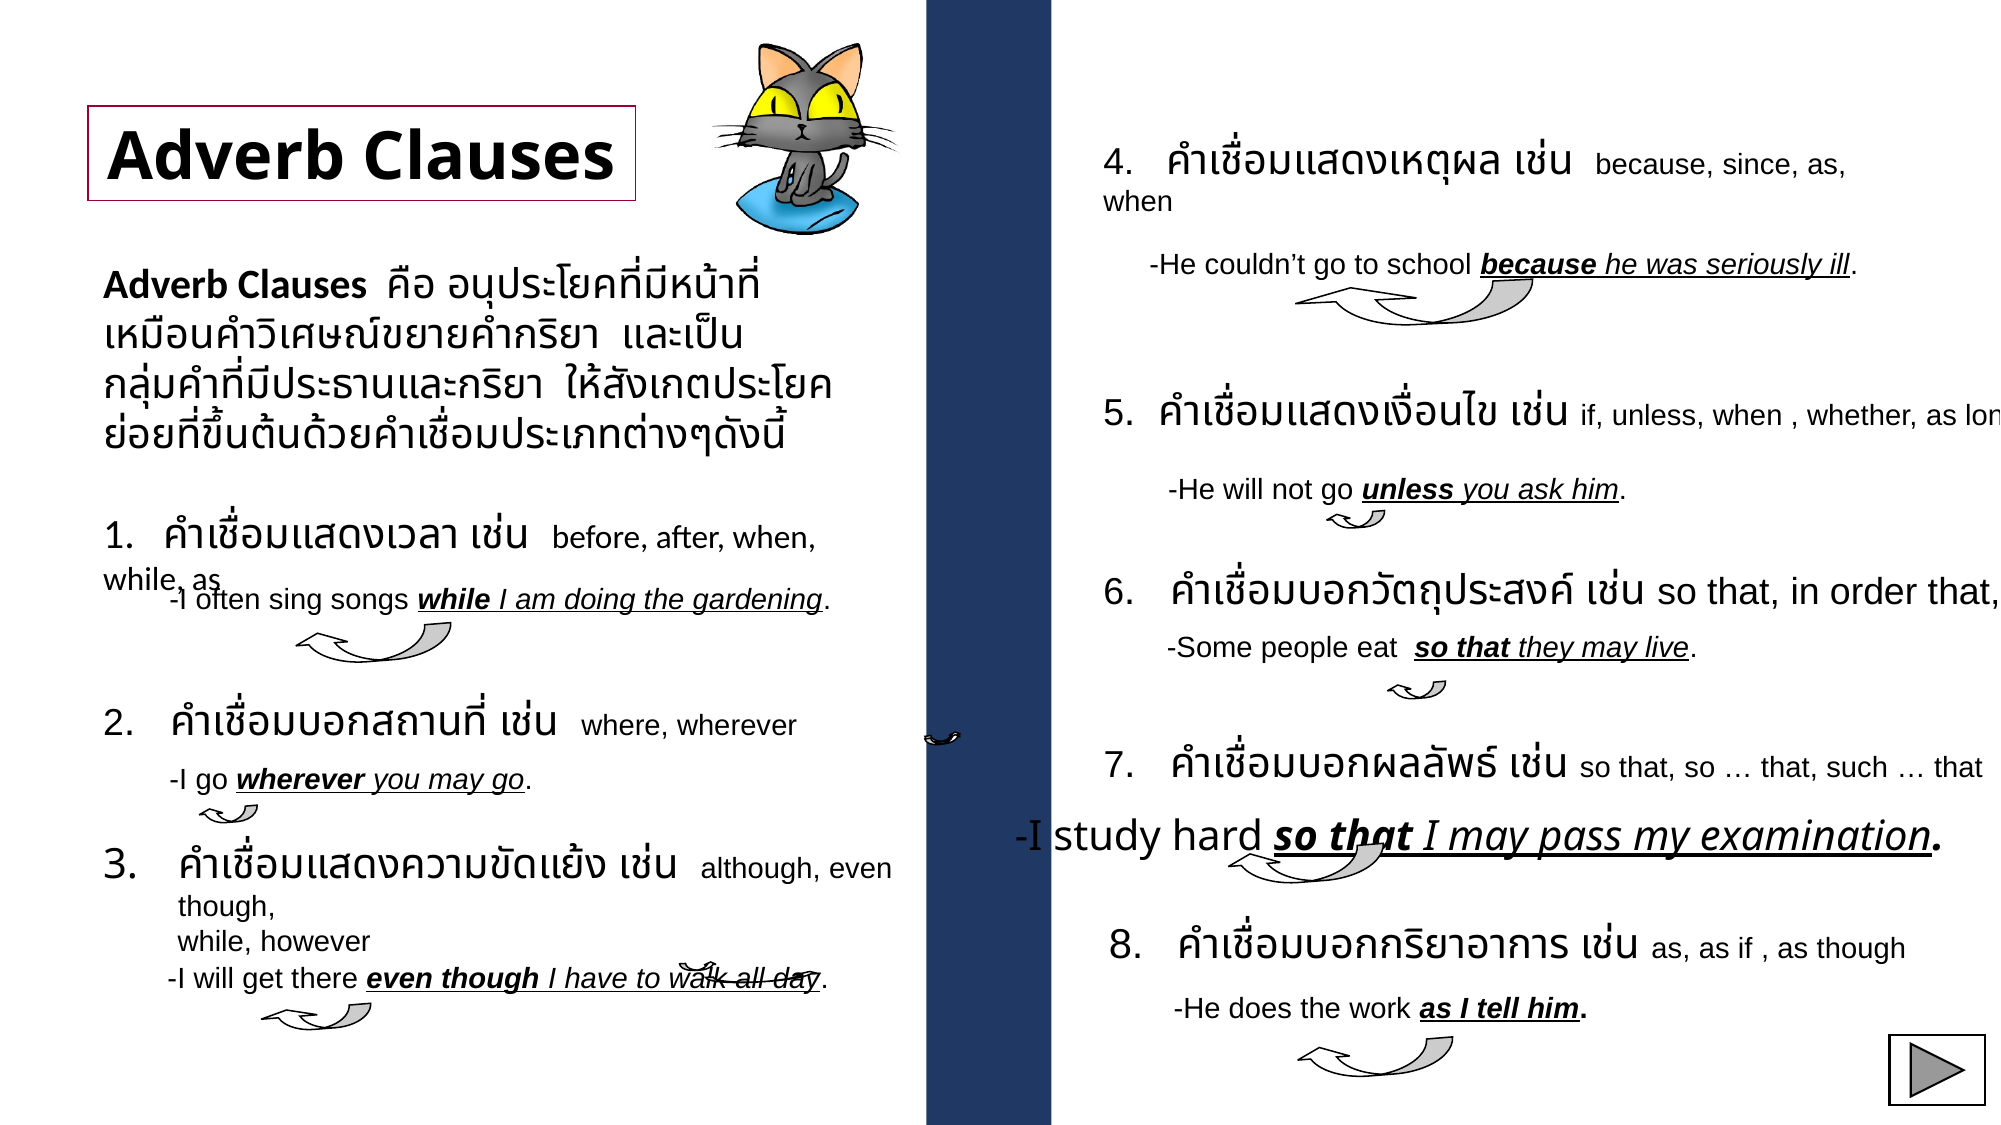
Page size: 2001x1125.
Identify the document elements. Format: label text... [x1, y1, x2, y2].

text_box -I study hard so that I may pass my examination. [1000, 801, 1960, 866]
text_box 2. คำเชื่อมบอกสถานที่ เช่น where, wherever [88, 686, 1334, 822]
text_box [1228, 843, 1384, 883]
text_box -I go wherever you may go. [154, 753, 802, 804]
picture [682, 13, 922, 266]
text_box [925, 1010, 1052, 1125]
text_box [261, 1003, 371, 1030]
text_box -I will get there even though I have to walk all day. [0, 952, 614, 1003]
text_box 4. คำเชื่อมแสดงเหตุผล เช่น because, since, as, when [1088, 124, 1902, 295]
text_box คำเชื่อมแสดงความขัดแย้ง เช่น although, even though, while, however [88, 1003, 918, 1035]
text_box Adverb Clauses [88, 105, 636, 201]
text_box 5. คำเชื่อมแสดงเงื่อนไข เช่น if, unless, when , whether, as long as [1088, 376, 2000, 512]
text_box [0, 0, 2000, 75]
text_box Adverb Clauses คือ อนุประโยคที่มีหน้าที่เหมือนคำวิเศษณ์ขยายคำกริยา และเป็น กลุ่มคำที่มีประธานและกริยา ให้สังเกตประโยคย่อยที่ขึ้นต้นด้วยคำเชื่อมประเภทต่างๆดังนี้ 1. คำเชื่อมแสดงเวลา เช่น before, after, when, while, as [88, 249, 852, 605]
text_box 8. คำเชื่อมบอกกริยาอาการ เช่น as, as if , as though [1093, 909, 2000, 975]
text_box [1888, 1034, 1986, 1106]
text_box -I often sing songs while I am doing the gardening. [154, 572, 918, 623]
text_box -He does the work as I tell him. [1158, 981, 2000, 1032]
text_box [1326, 513, 1385, 528]
text_box [1387, 690, 1443, 699]
text_box [1295, 288, 1531, 325]
text_box 7. คำเชื่อมบอกผลลัพธ์ เช่น so that, so … that, such … that [1088, 727, 2000, 863]
text_box [925, 75, 1052, 686]
text_box [613, 777, 1853, 1016]
text_box [1297, 1036, 1453, 1077]
text_box 6. คำเชื่อมบอกวัตถุประสงค์ เช่น so that, in order that, [1088, 554, 2000, 690]
text_box -He couldn’t go to school because he was seriously ill. [1134, 237, 1938, 288]
text_box -He will not go unless you ask him. [1153, 462, 2000, 513]
text_box -Some people eat so that they may live. [1151, 621, 2000, 671]
text_box คำเชื่อมแสดงความขัดแย้ง เช่น although, even though, while, however [88, 829, 617, 952]
text_box [295, 623, 451, 663]
